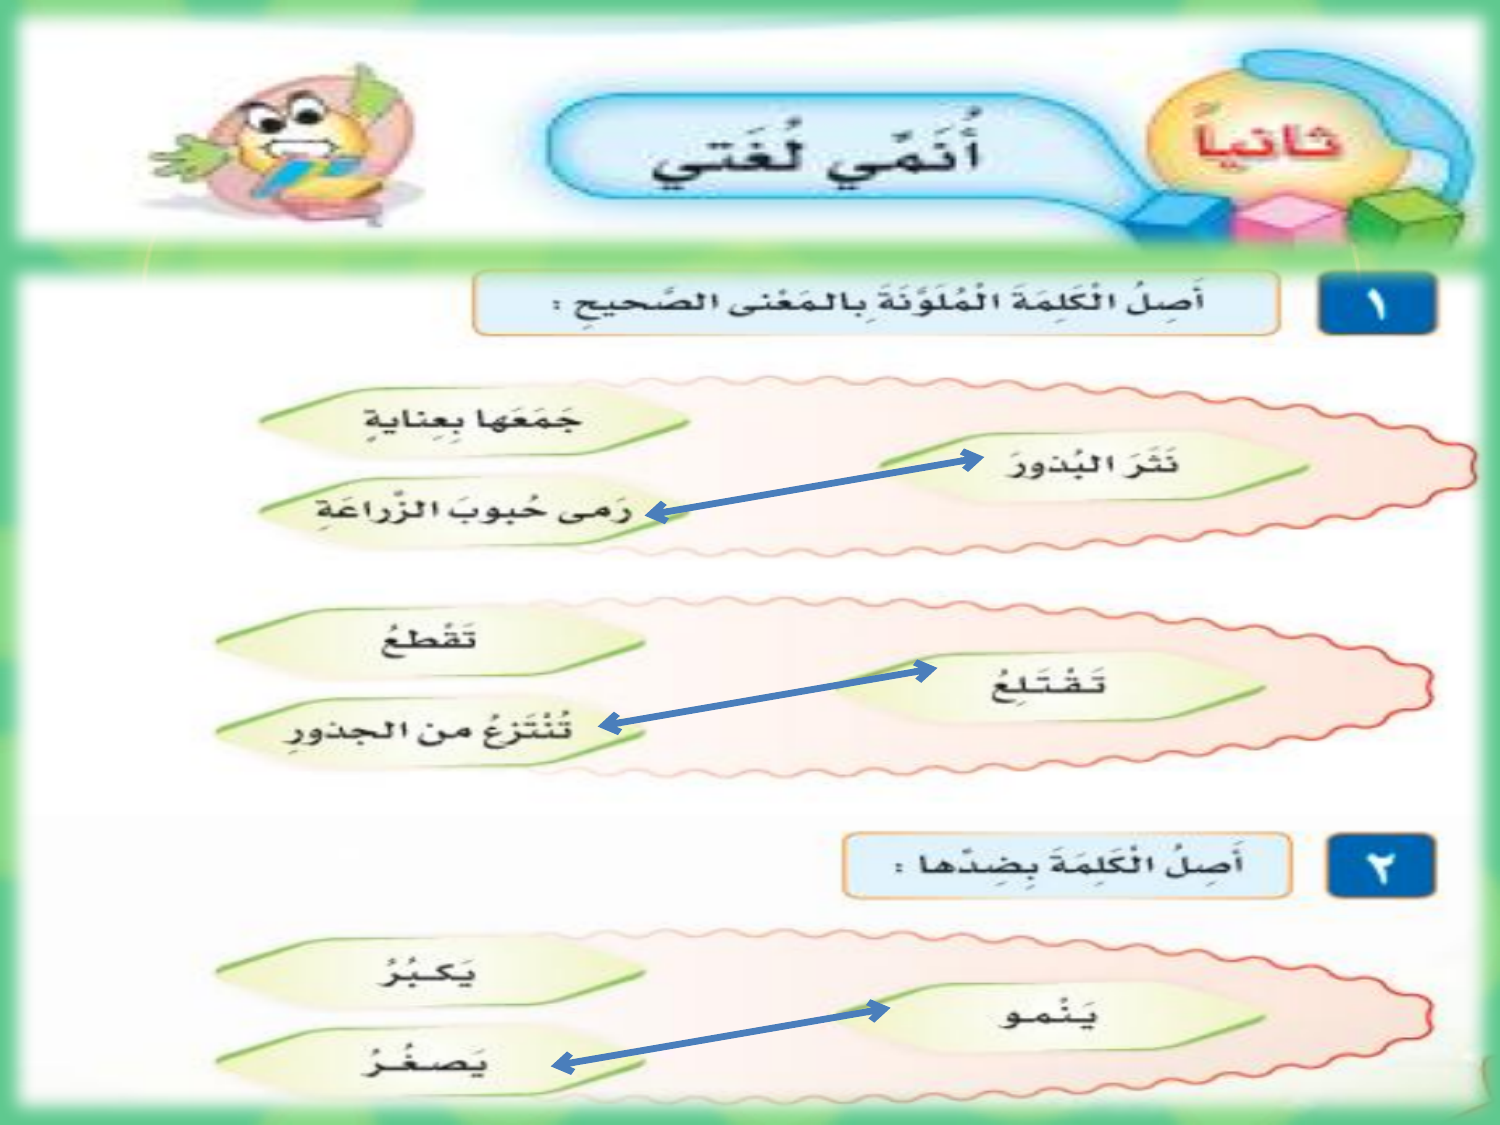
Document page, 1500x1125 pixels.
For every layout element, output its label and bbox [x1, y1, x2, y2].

text_box [597, 667, 938, 727]
text_box [550, 1007, 891, 1067]
text_box [644, 456, 985, 516]
picture [0, 0, 1500, 1125]
